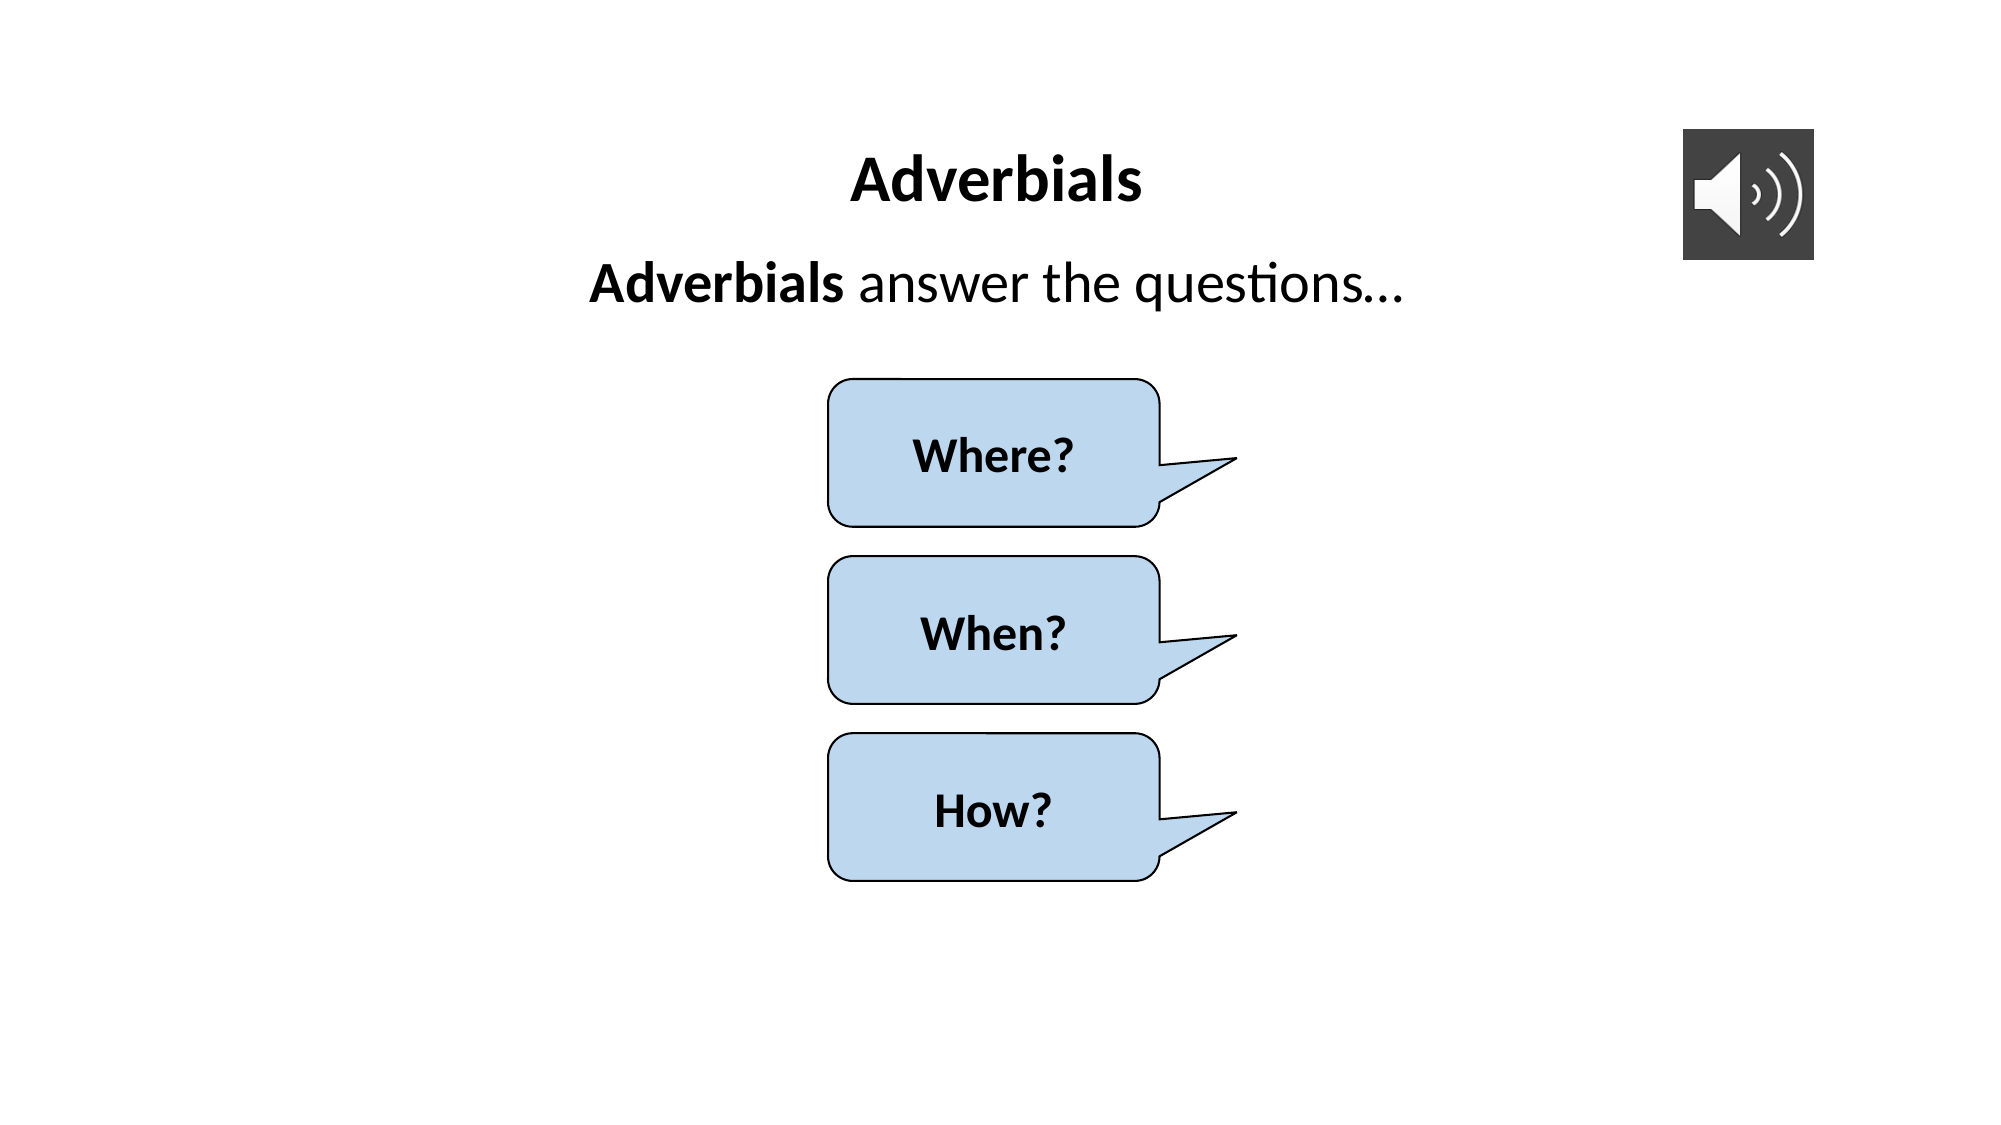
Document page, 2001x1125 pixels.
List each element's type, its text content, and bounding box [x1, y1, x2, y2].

text_box Adverbials [835, 127, 1159, 223]
text_box How? [826, 732, 1238, 882]
text_box When? [826, 555, 1238, 705]
text_box Where? [826, 377, 1238, 528]
picture [1681, 127, 1815, 262]
text_box Adverbials answer the questions… [129, 236, 1865, 322]
